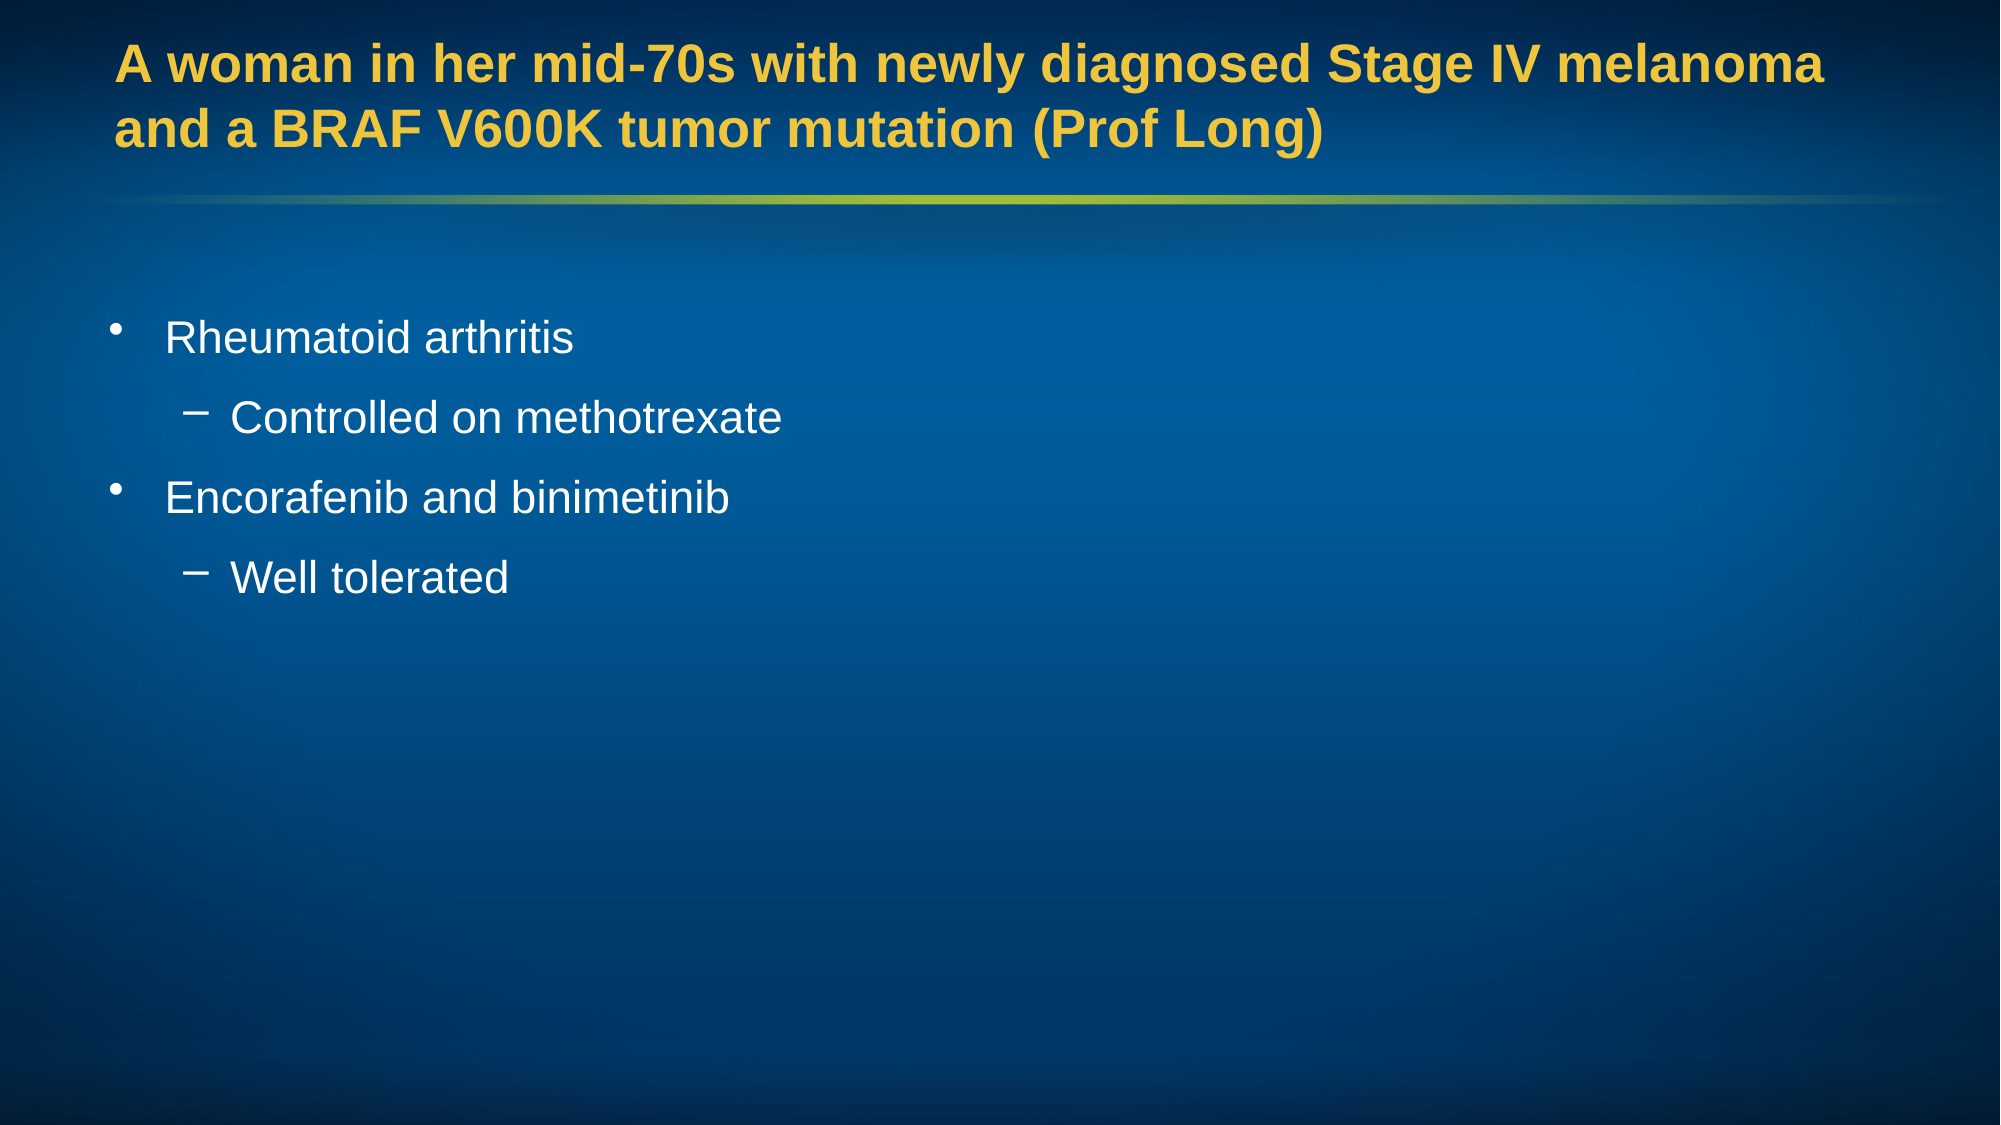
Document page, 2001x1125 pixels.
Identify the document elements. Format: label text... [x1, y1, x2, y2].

text_box Rheumatoid arthritis Controlled on methotrexate Encorafenib and binimetinib Well tolerated [93, 299, 1875, 888]
title A woman in her mid-70s with newly diagnosed Stage IV melanoma and a BRAF V600K tumor mutation (Prof Long) [99, 0, 1882, 188]
picture [0, 0, 2000, 1125]
